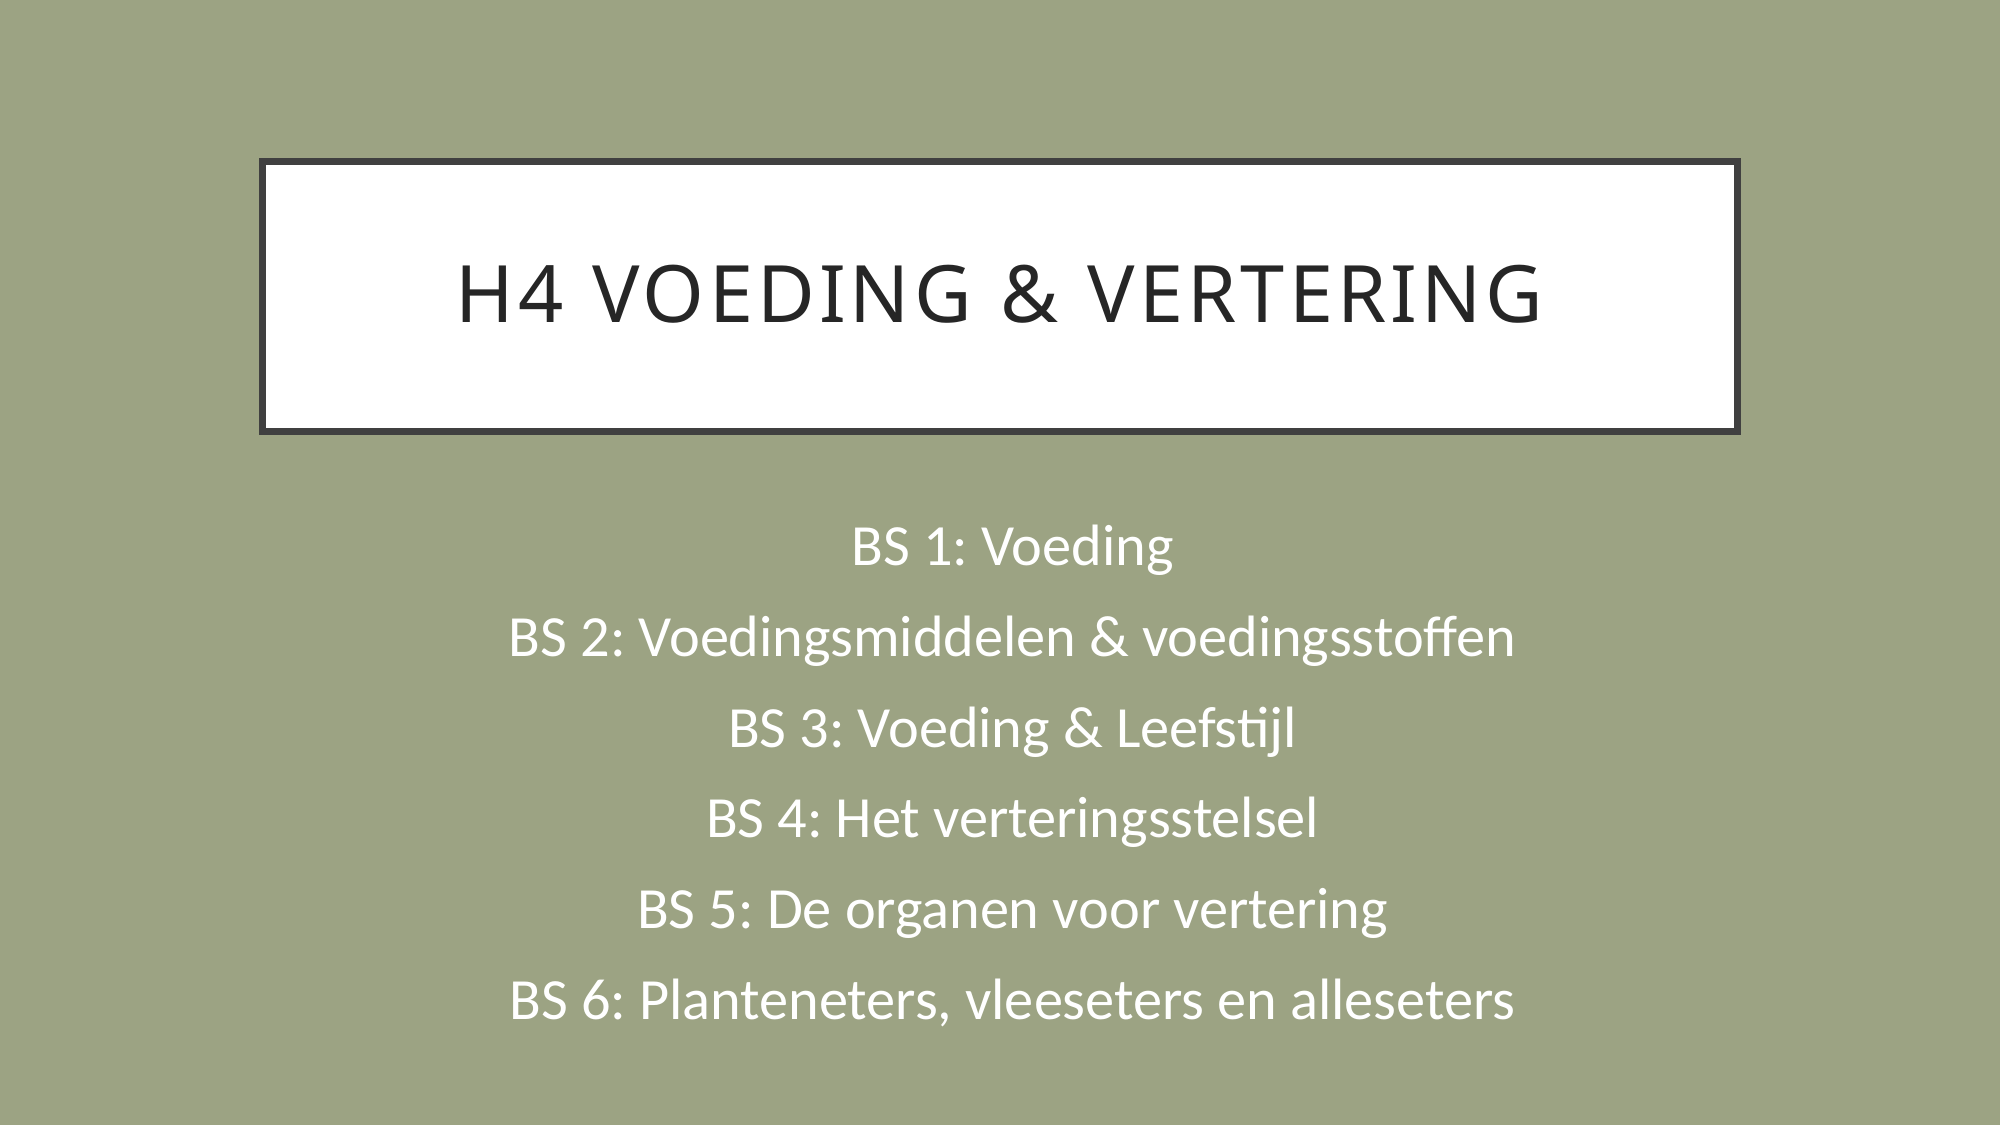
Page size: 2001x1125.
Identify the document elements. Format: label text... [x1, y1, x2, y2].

title H4 Voeding & vertering [259, 158, 1741, 435]
subtitle BS 1: Voeding BS 2: Voedingsmiddelen & voedingsstoffen BS 3: Voeding & Leefstijl BS 4: Het verteringsstelsel BS 5: De organen voor vertering BS 6: Planteneters, vleeseters en alleseters [442, 500, 1584, 1077]
